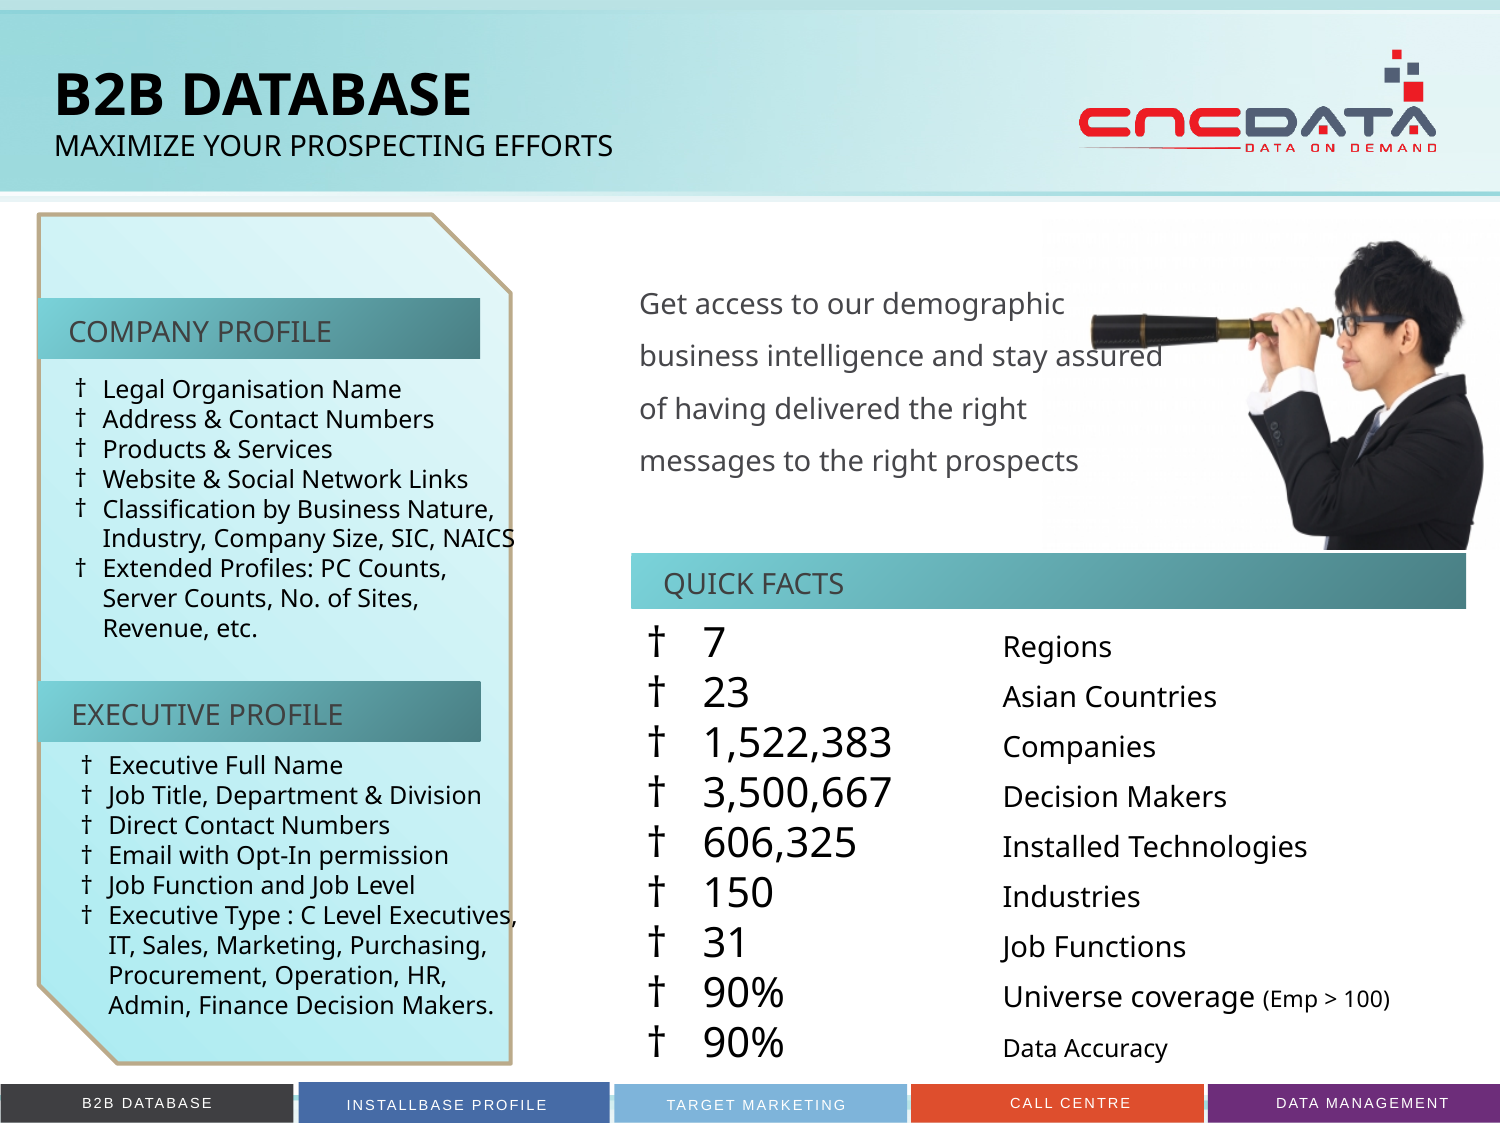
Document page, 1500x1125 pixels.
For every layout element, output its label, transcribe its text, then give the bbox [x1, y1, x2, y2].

text_box [77, 1027, 513, 1066]
text_box Get access to our demographic business intelligence and stay assured of having delivered the right messages to the right prospects [624, 260, 1037, 485]
title B2B DATABASE Maximize Your Prospecting Efforts [38, 26, 1161, 192]
picture [294, 1095, 298, 1123]
text_box [36, 296, 482, 361]
picture [1042, 219, 1500, 550]
picture [610, 1095, 614, 1123]
text_box [36, 743, 65, 1015]
text_box EXECUTIVE PROFILE [56, 689, 359, 739]
text_box [36, 679, 482, 743]
text_box Executive Full Name Job Title, Department & Division Direct Contact Numbers Email with Opt-In permission Job Function and Job Level Executive Type : C Level Executives, IT, Sales, Marketing, Purchasing, Procurement, Operation, HR, Admin, Finance Decision Makers. [65, 742, 543, 1027]
text_box 7 Regions 23 Asian Countries 1,522,383 Companies 3,500,667 Decision Makers 606,325 Installed Technologies 150 Industries 31 Job Functions 90% Universe coverage (Emp > 100) 90% Data Accuracy [631, 610, 1467, 1074]
text_box QUICK FACTS [648, 557, 860, 608]
text_box [629, 551, 1468, 610]
text_box Legal Organisation Name Address & Contact Numbers Products & Services Website & Social Network Links Classification by Business Nature, Industry, Company Size, SIC, NAICS Extended Profiles: PC Counts, Server Counts, No. of Sites, Revenue, etc. [59, 365, 537, 651]
text_box [36, 212, 513, 742]
picture [0, 0, 1500, 202]
text_box COMPANY PROFILE [53, 305, 348, 356]
